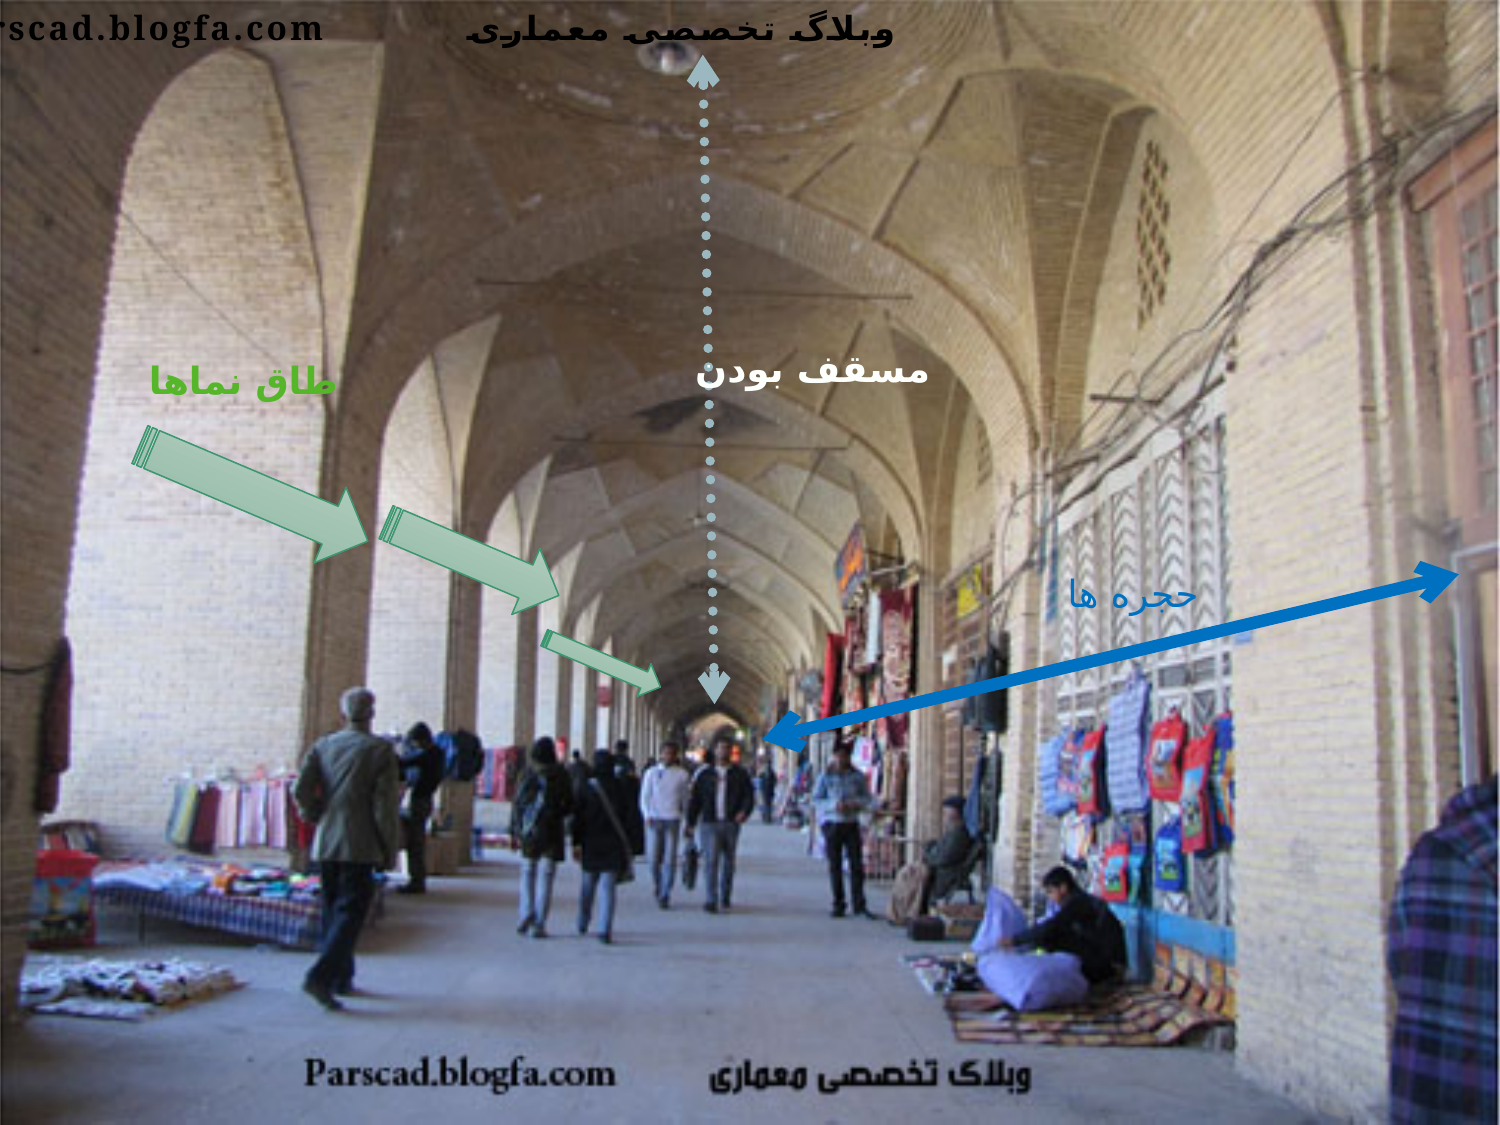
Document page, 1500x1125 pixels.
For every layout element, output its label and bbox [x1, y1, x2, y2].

text_box [761, 573, 1460, 740]
text_box [383, 373, 1034, 386]
picture [0, 0, 1500, 1125]
